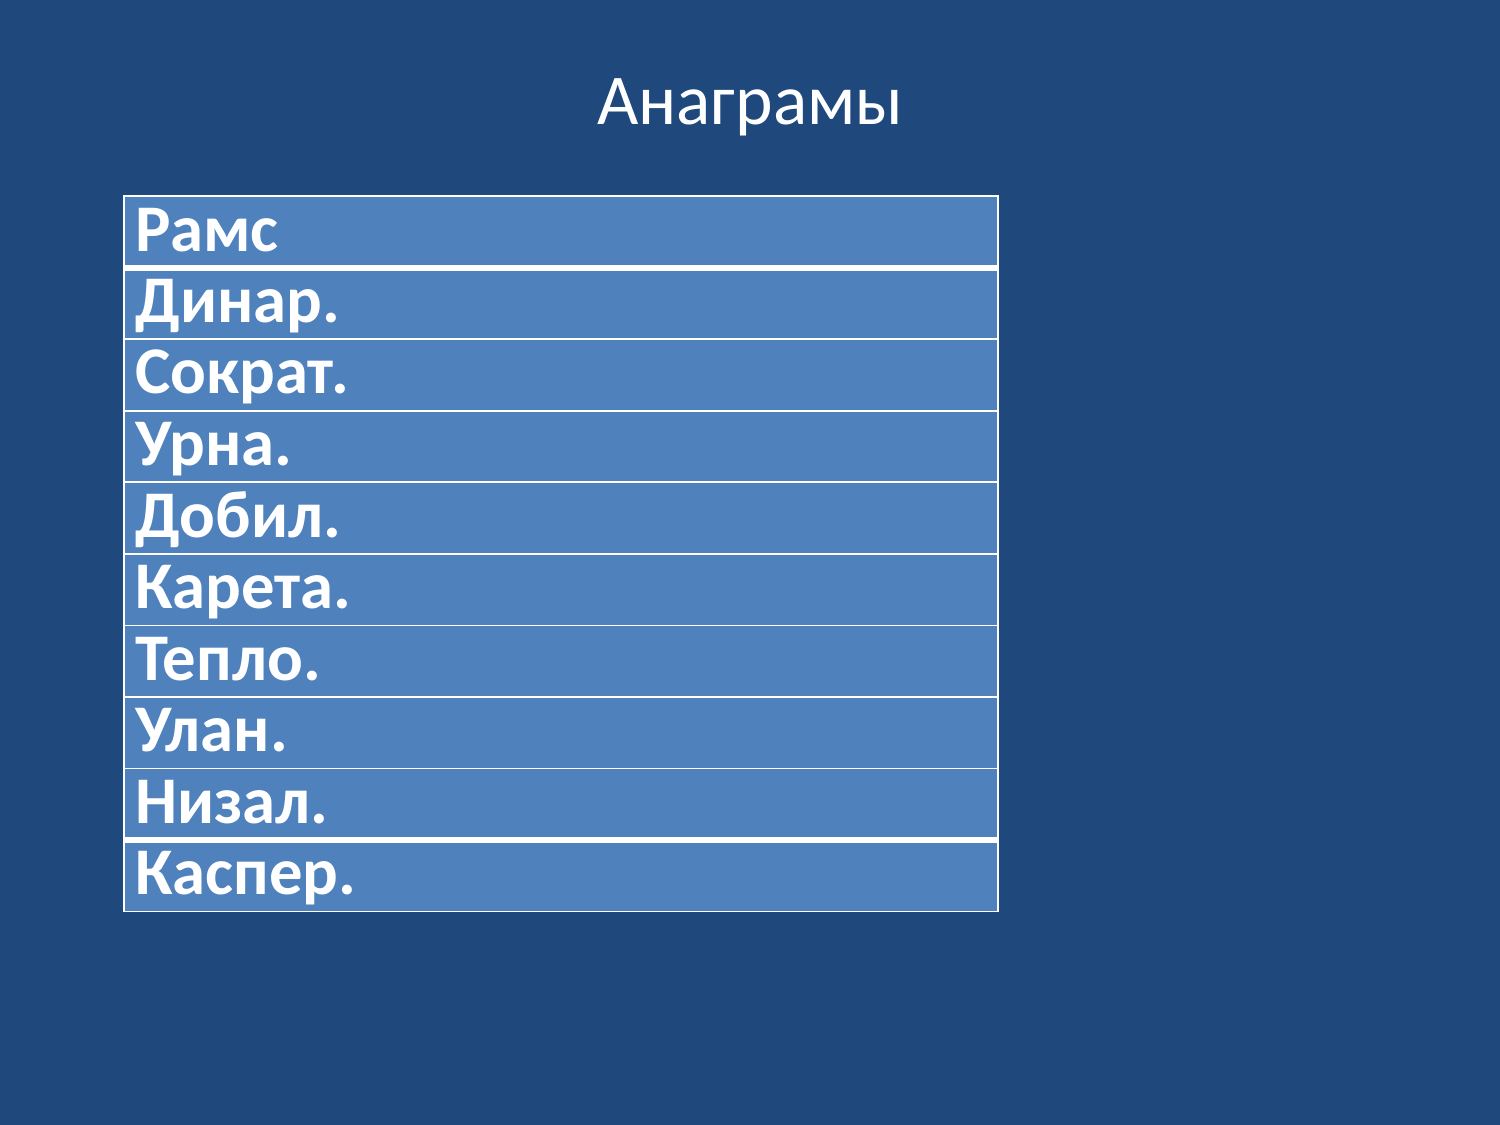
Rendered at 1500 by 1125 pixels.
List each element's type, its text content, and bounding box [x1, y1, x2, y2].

table_cell Добил. [125, 483, 997, 553]
table_header Рамс [125, 197, 997, 265]
table_cell Сократ. [125, 340, 997, 410]
table_cell Низал. [125, 769, 997, 837]
table_cell Динар. [125, 271, 997, 338]
table_cell Тепло. [125, 626, 997, 696]
table_cell Улан. [125, 698, 997, 768]
table_cell Каспер. [125, 843, 997, 911]
table_cell Карета. [125, 555, 997, 625]
title Анаграмы [75, 45, 1425, 233]
table_cell Урна. [125, 412, 997, 481]
